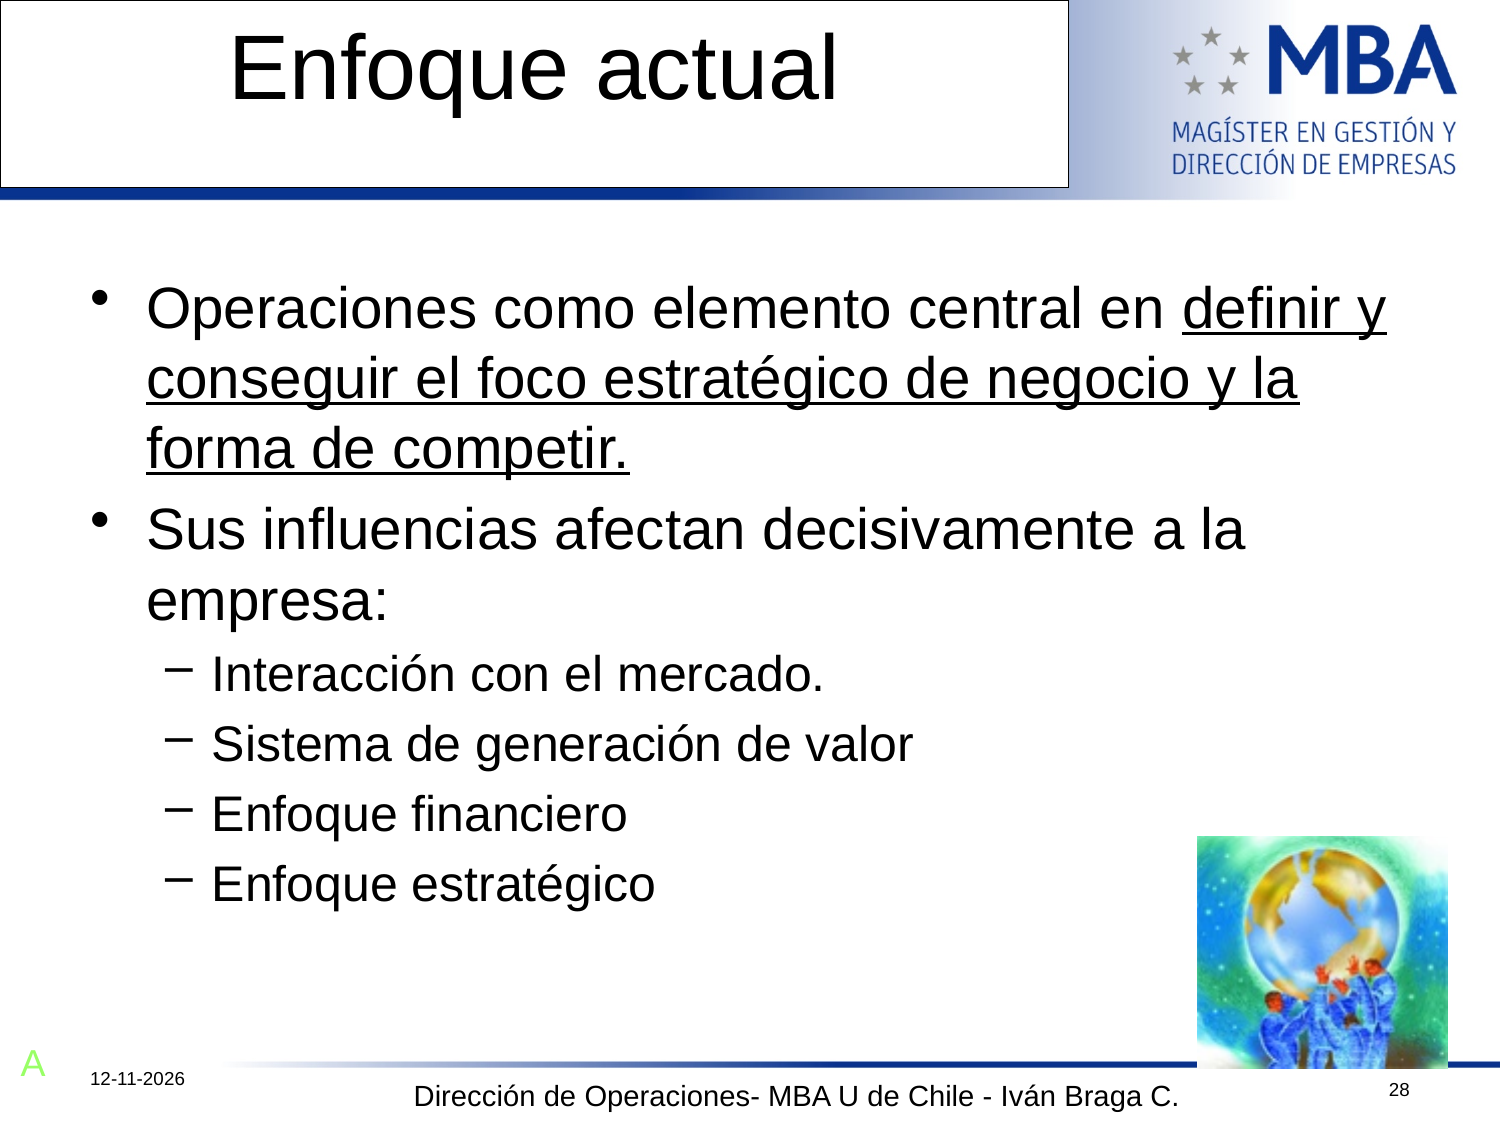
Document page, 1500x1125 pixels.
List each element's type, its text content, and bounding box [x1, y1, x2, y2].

picture [0, 0, 1500, 1125]
slide_number 28 [1234, 1077, 1426, 1125]
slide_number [74, 1058, 426, 1103]
list Operaciones como elemento central en definir y conseguir el foco estratégico de negocio y la forma de competir. Sus influencias afectan decisivamente a la empresa: Interacción con el mercado. Sistema de generación de valor Enfoque financiero Enfoque estratégico [75, 262, 1425, 1005]
text_box A [5, 1031, 61, 1092]
footer [501, 1070, 1034, 1125]
title Enfoque actual [0, 0, 1069, 188]
